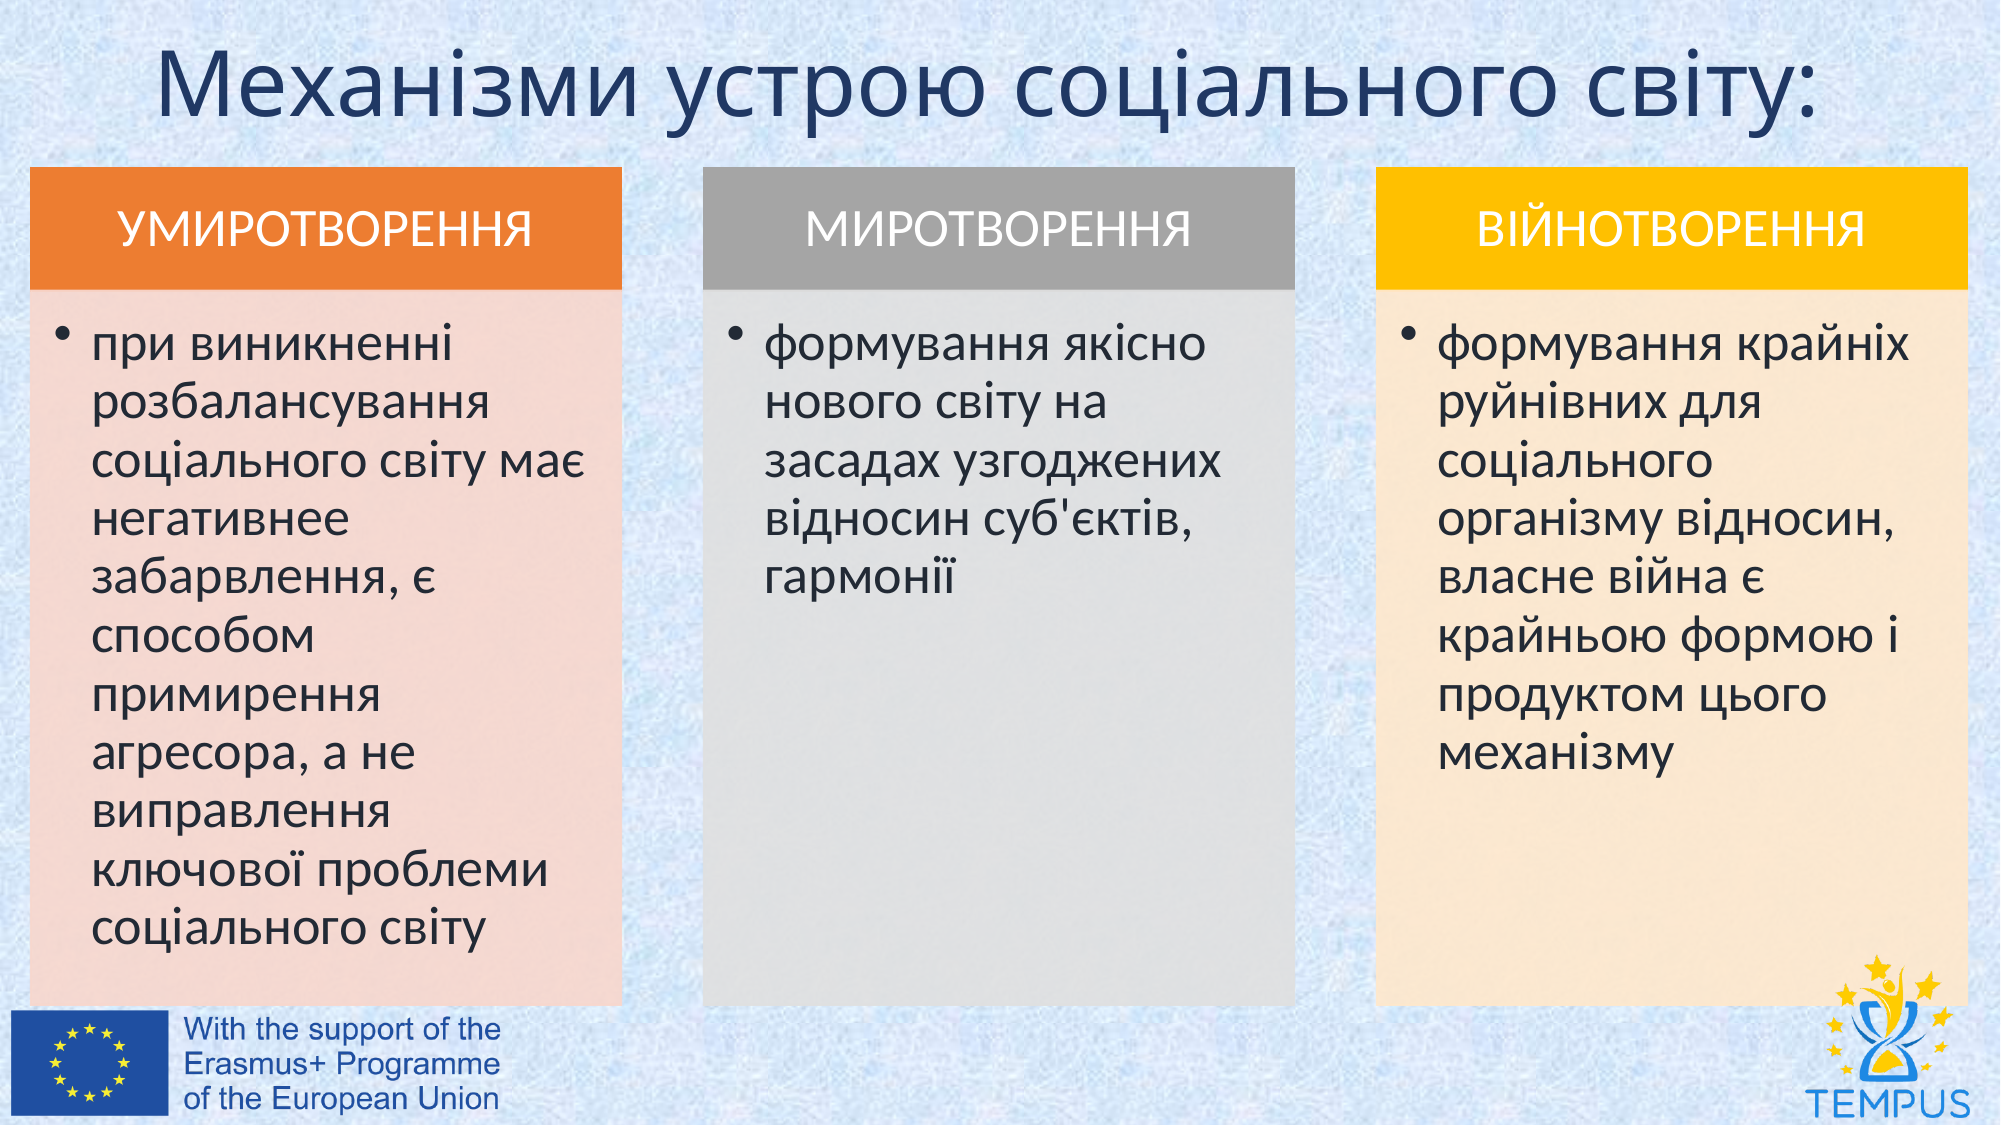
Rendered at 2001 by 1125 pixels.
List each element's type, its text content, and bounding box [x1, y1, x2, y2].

picture [0, 0, 2001, 1125]
title Механізми устрою соціального світу: [136, 0, 1862, 151]
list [30, 151, 1968, 1021]
